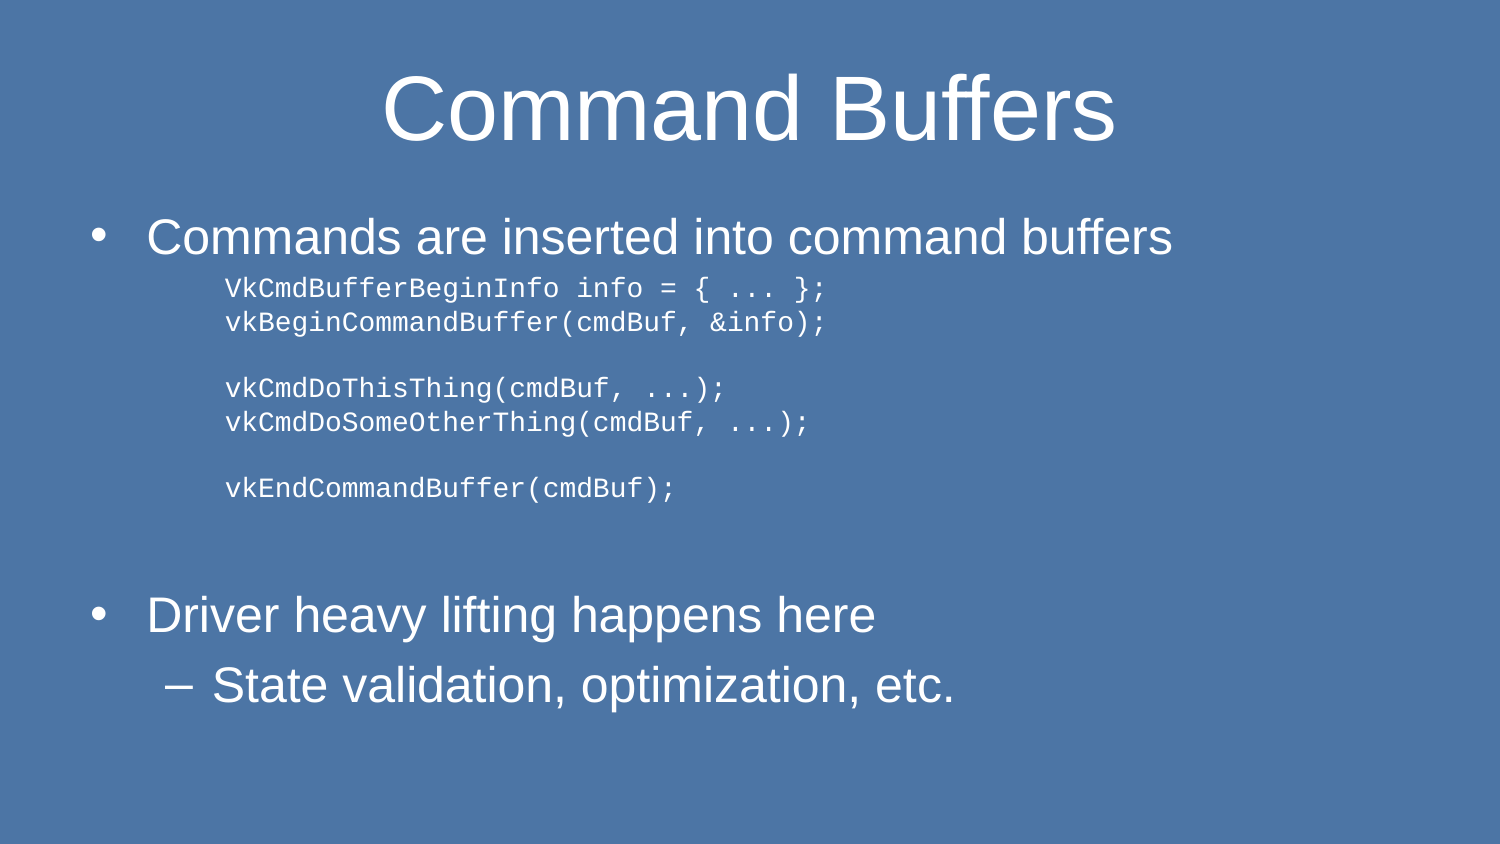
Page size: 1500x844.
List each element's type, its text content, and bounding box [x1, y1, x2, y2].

list Commands are inserted into command buffers Driver heavy lifting happens here State validation, optimization, etc. [75, 196, 1425, 754]
text_box VkCmdBufferBeginInfo info = { ... }; vkBeginCommandBuffer(cmdBuf, &info); vkCmdDoThisThing(cmdBuf, ...); vkCmdDoSomeOtherThing(cmdBuf, ...); vkEndCommandBuffer(cmdBuf); [210, 262, 843, 511]
title Command Buffers [75, 33, 1425, 175]
